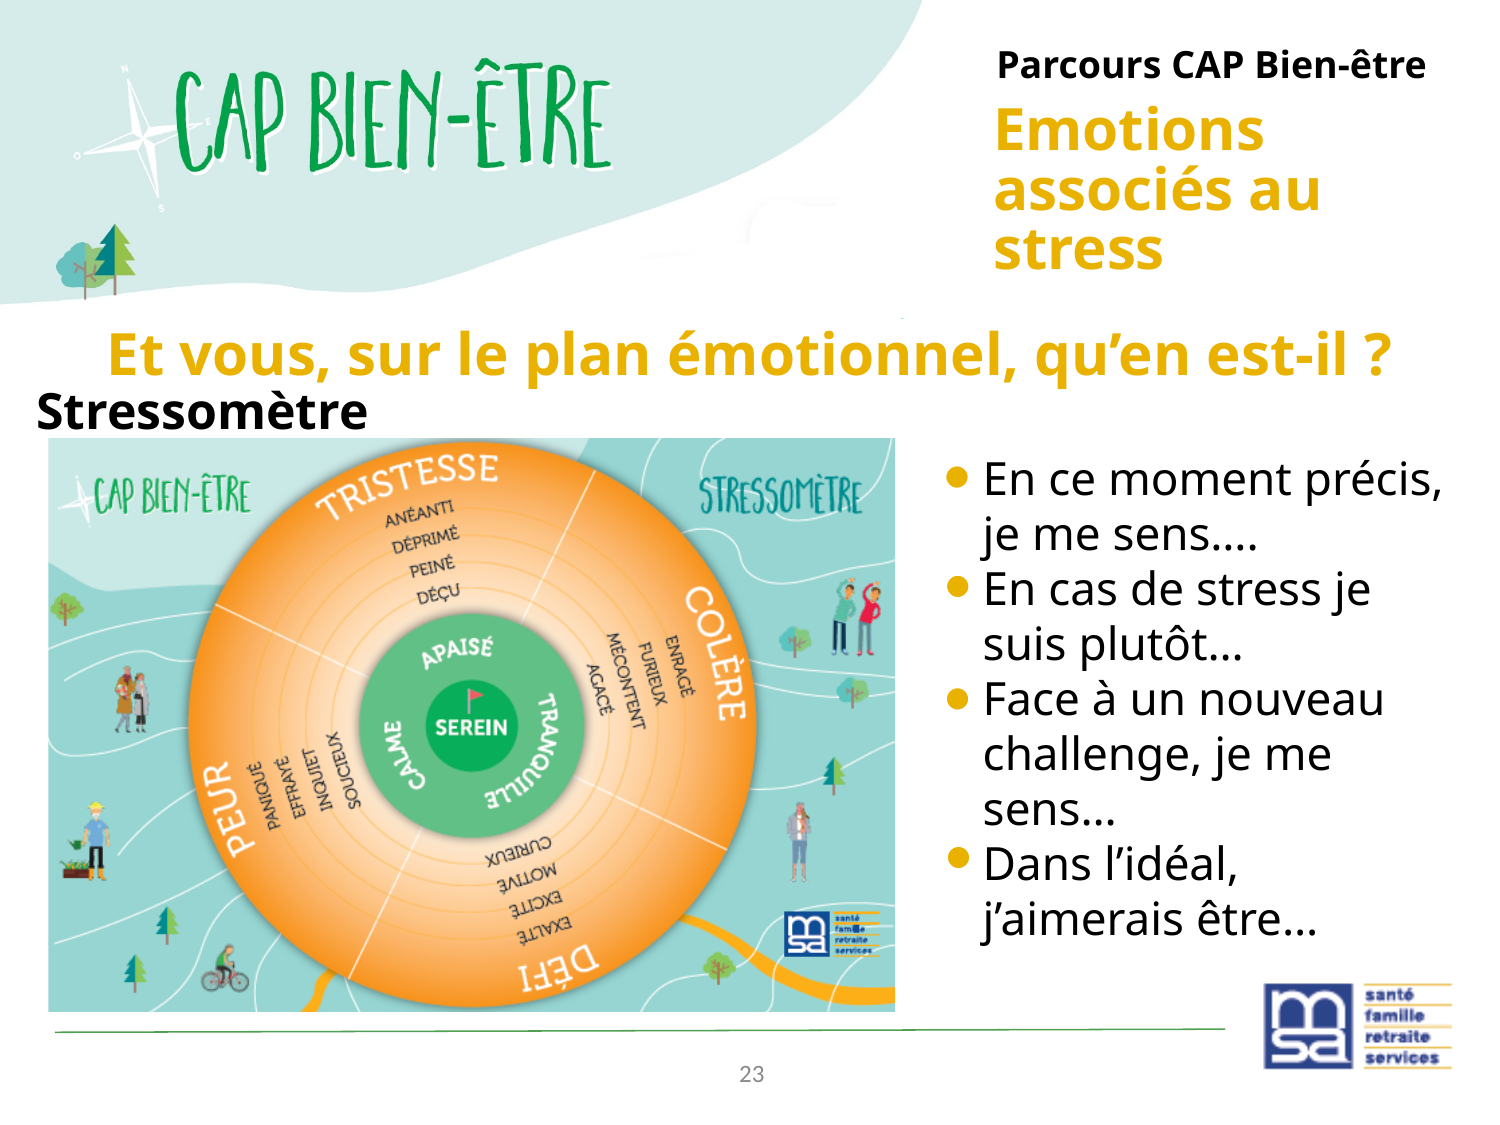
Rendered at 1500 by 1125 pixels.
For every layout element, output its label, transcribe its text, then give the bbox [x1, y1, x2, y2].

text_box En ce moment précis, je me sens…. En cas de stress je suis plutôt… Face à un nouveau challenge, je me sens… Dans l’idéal, j’aimerais être… [982, 449, 1447, 1125]
text_box Emotions associés au stress [945, 117, 1412, 268]
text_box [54, 1028, 1226, 1033]
picture [48, 438, 896, 1012]
text_box 23 [54, 1042, 982, 1103]
text_box Parcours CAP Bien-être [968, 34, 1455, 94]
text_box Et vous, sur le plan émotionnel, qu’en est-il ? [0, 305, 1500, 409]
text_box [945, 465, 969, 489]
picture [0, 0, 941, 320]
text_box [946, 687, 969, 711]
picture [1250, 929, 1476, 1125]
text_box Stressomètre [0, 409, 436, 480]
text_box [946, 574, 970, 598]
text_box [947, 846, 970, 869]
